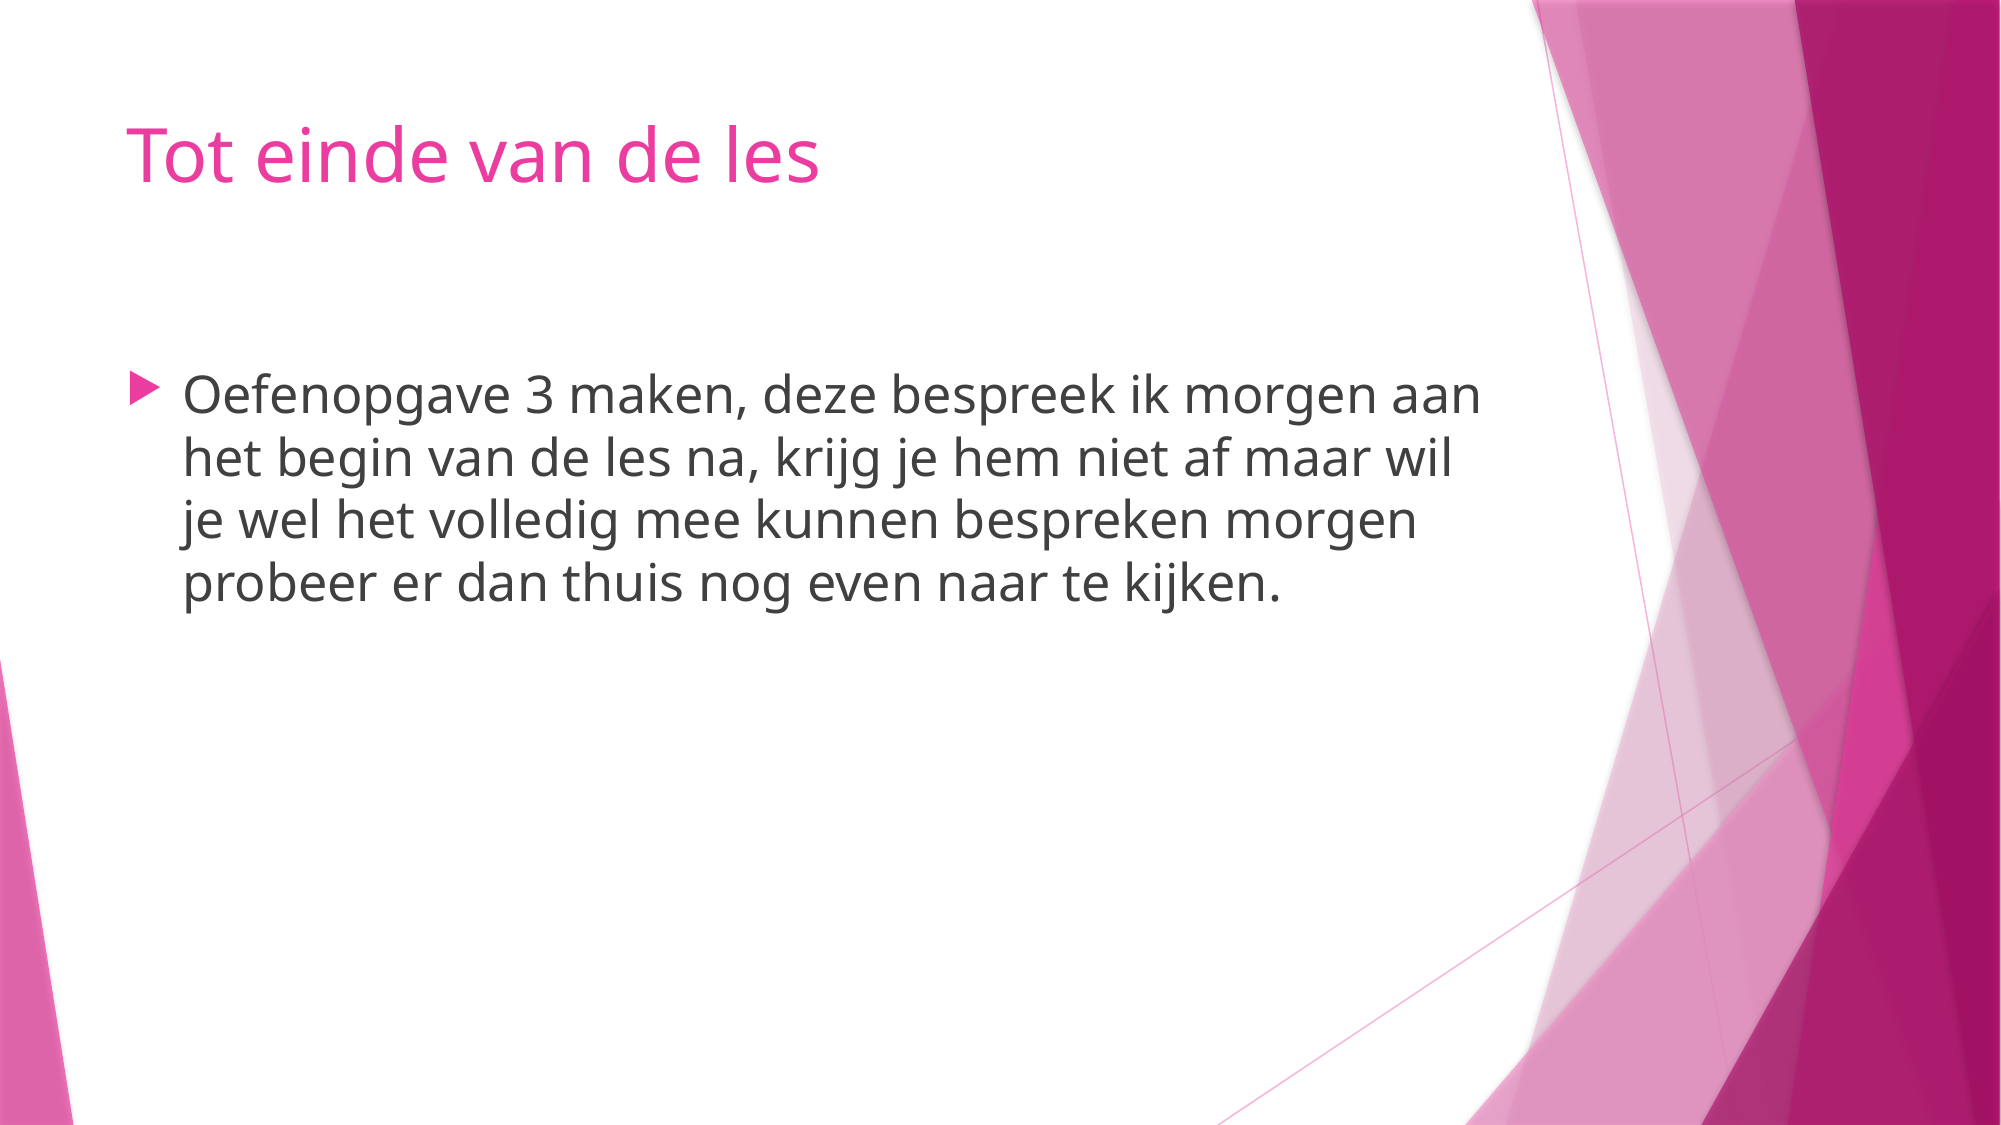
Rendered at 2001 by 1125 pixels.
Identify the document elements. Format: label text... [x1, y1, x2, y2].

list Oefenopgave 3 maken, deze bespreek ik morgen aan het begin van de les na, krijg je hem niet af maar wil je wel het volledig mee kunnen bespreken morgen probeer er dan thuis nog even naar te kijken. [111, 354, 1522, 992]
title Tot einde van de les [111, 99, 1522, 317]
